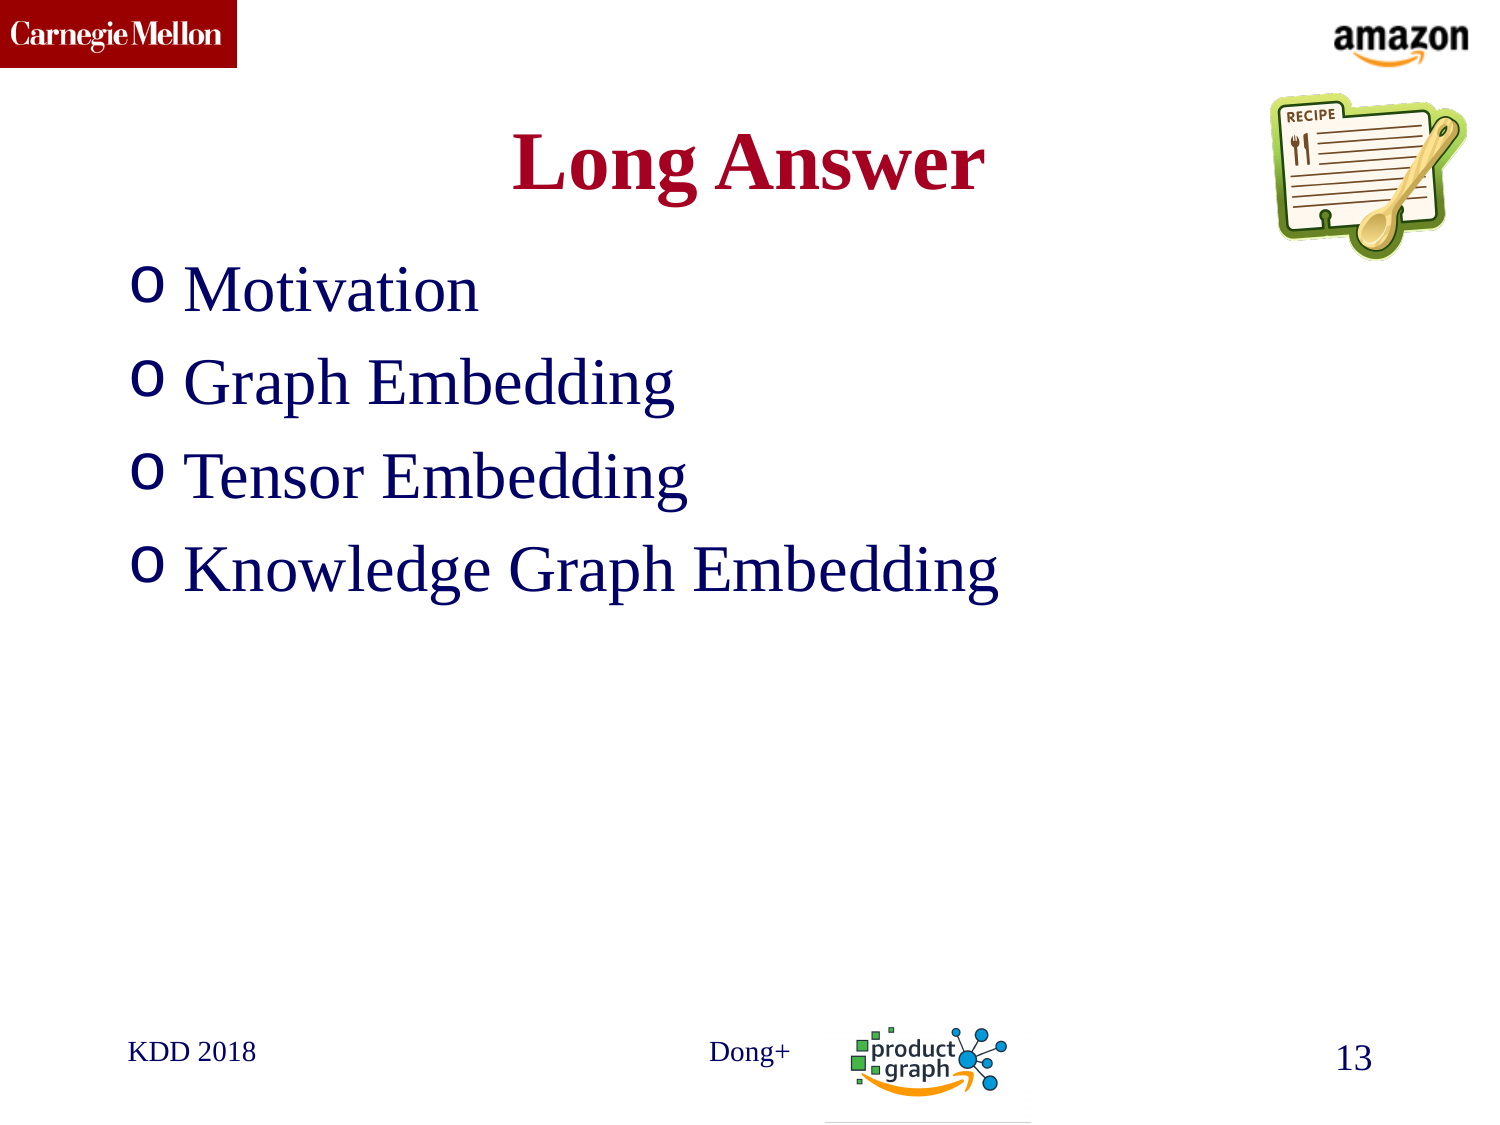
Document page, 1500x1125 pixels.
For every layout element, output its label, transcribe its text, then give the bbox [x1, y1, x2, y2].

slide_number KDD 2018 [112, 1024, 426, 1101]
list Motivation Graph Embedding Tensor Embedding Knowledge Graph Embedding [112, 237, 1428, 1001]
footer Dong+ [512, 1024, 988, 1101]
picture [0, 0, 237, 68]
picture [1322, 4, 1484, 88]
slide_number 13 [1074, 1024, 1388, 1101]
title Long Answer [112, 99, 1265, 213]
picture [1270, 93, 1468, 261]
